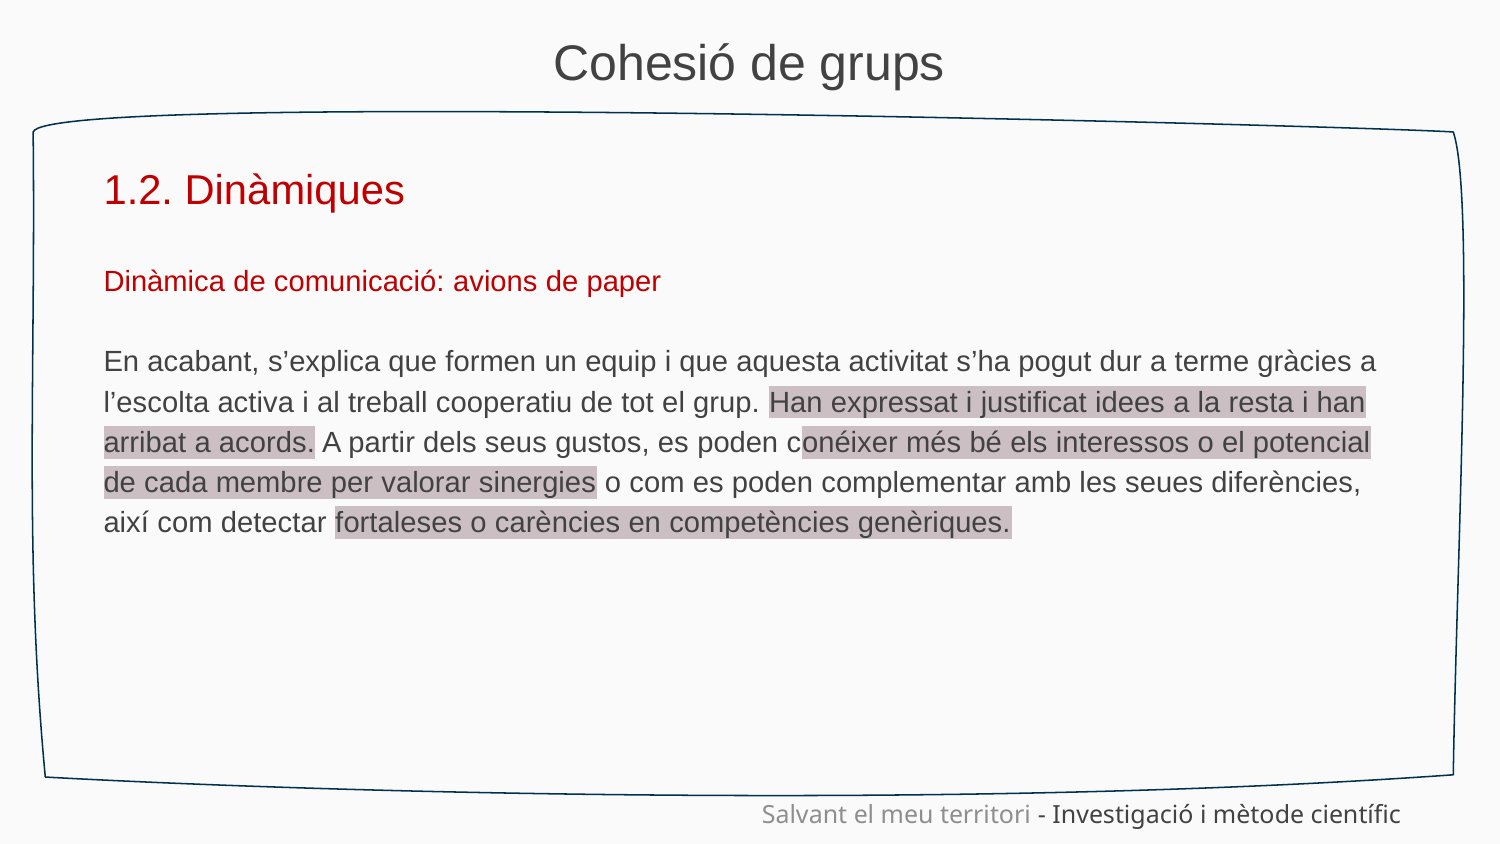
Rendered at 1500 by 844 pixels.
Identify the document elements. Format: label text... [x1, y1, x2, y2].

title Cohesió de grups [0, 20, 1499, 106]
text_box [32, 111, 1464, 790]
text_box 1.2. Dinàmiques [88, 147, 1417, 234]
list Dinàmica de comunicació: avions de paper En acabant, s’explica que formen un equip i que aquesta activitat s’ha pogut dur a terme gràcies a l’escolta activa i al treball cooperatiu de tot el grup. Han expressat i justificat idees a la resta i han arribat a acords. A partir dels seus gustos, es poden conéixer més bé els interessos o el potencial de cada membre per valorar sinergies o com es poden complementar amb les seues diferències, així com detectar fortaleses o carències en competències genèriques. [88, 242, 1417, 747]
text_box Salvant el meu territori - Investigació i mètode científic [88, 790, 1417, 844]
